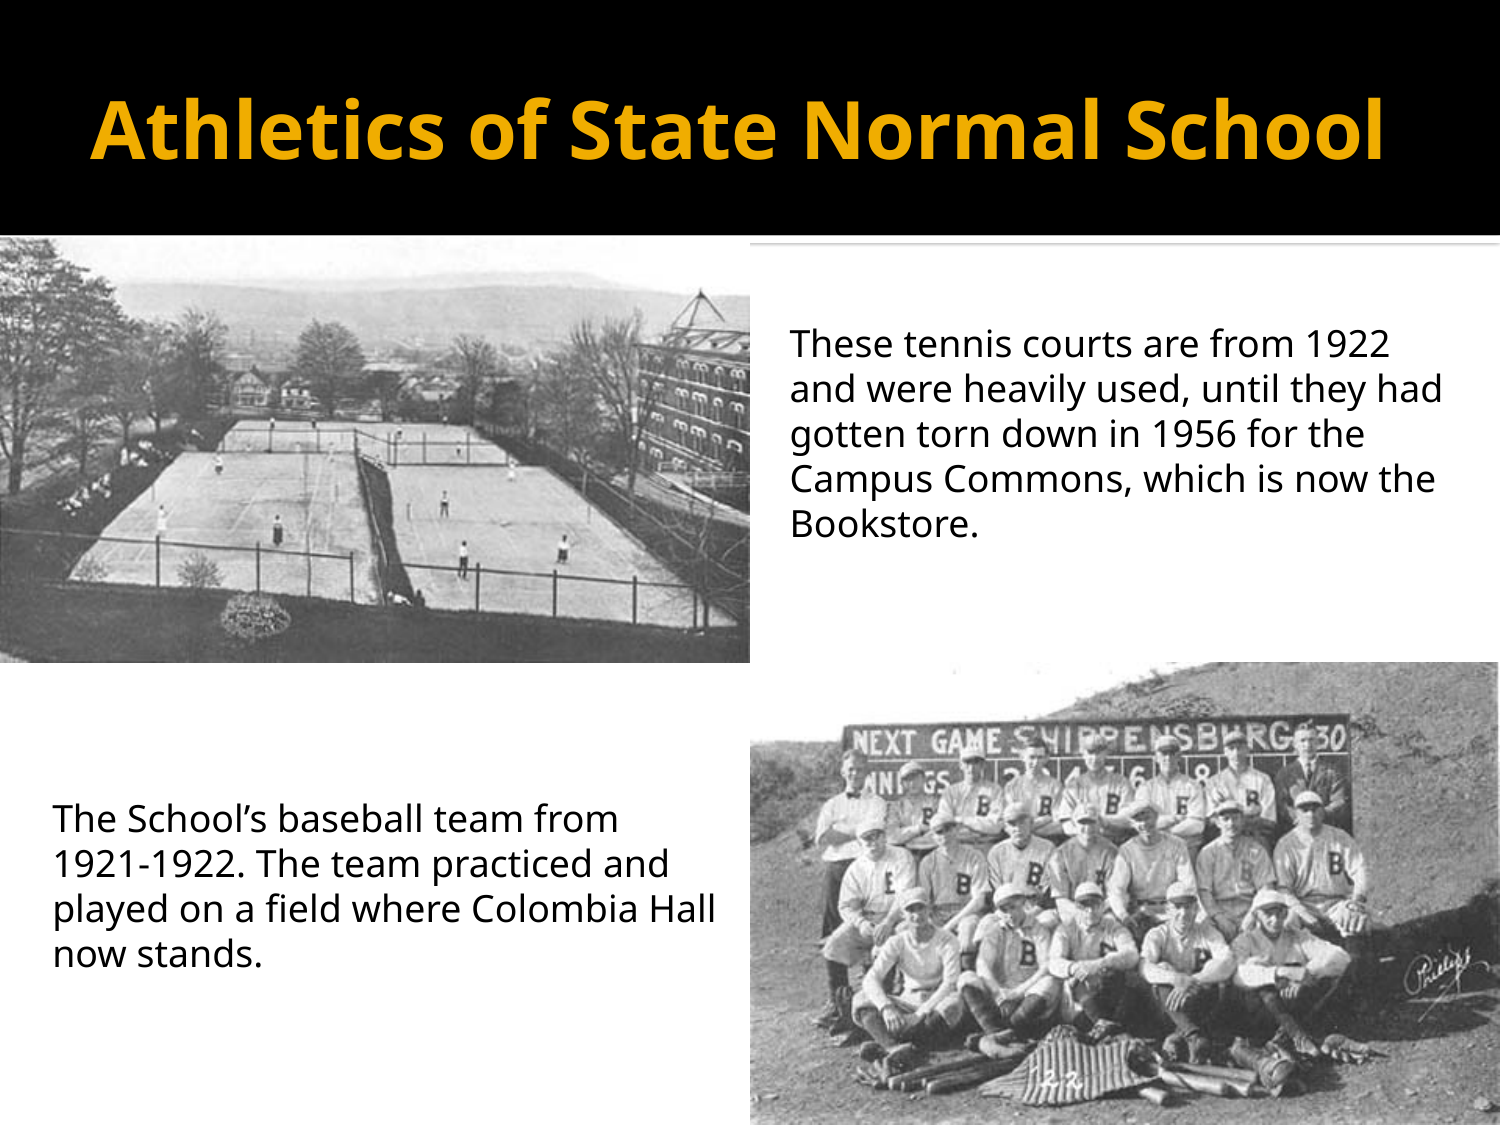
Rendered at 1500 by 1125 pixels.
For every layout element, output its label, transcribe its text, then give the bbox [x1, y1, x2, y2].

title Athletics of State Normal School [75, 24, 1425, 231]
text_box These tennis courts are from 1922 and were heavily used, until they had gotten torn down in 1956 for the Campus Commons, which is now the Bookstore. [774, 312, 1463, 553]
picture [0, 237, 1500, 1125]
text_box The School’s baseball team from 1921-1922. The team practiced and played on a field where Colombia Hall now stands. [37, 787, 738, 983]
